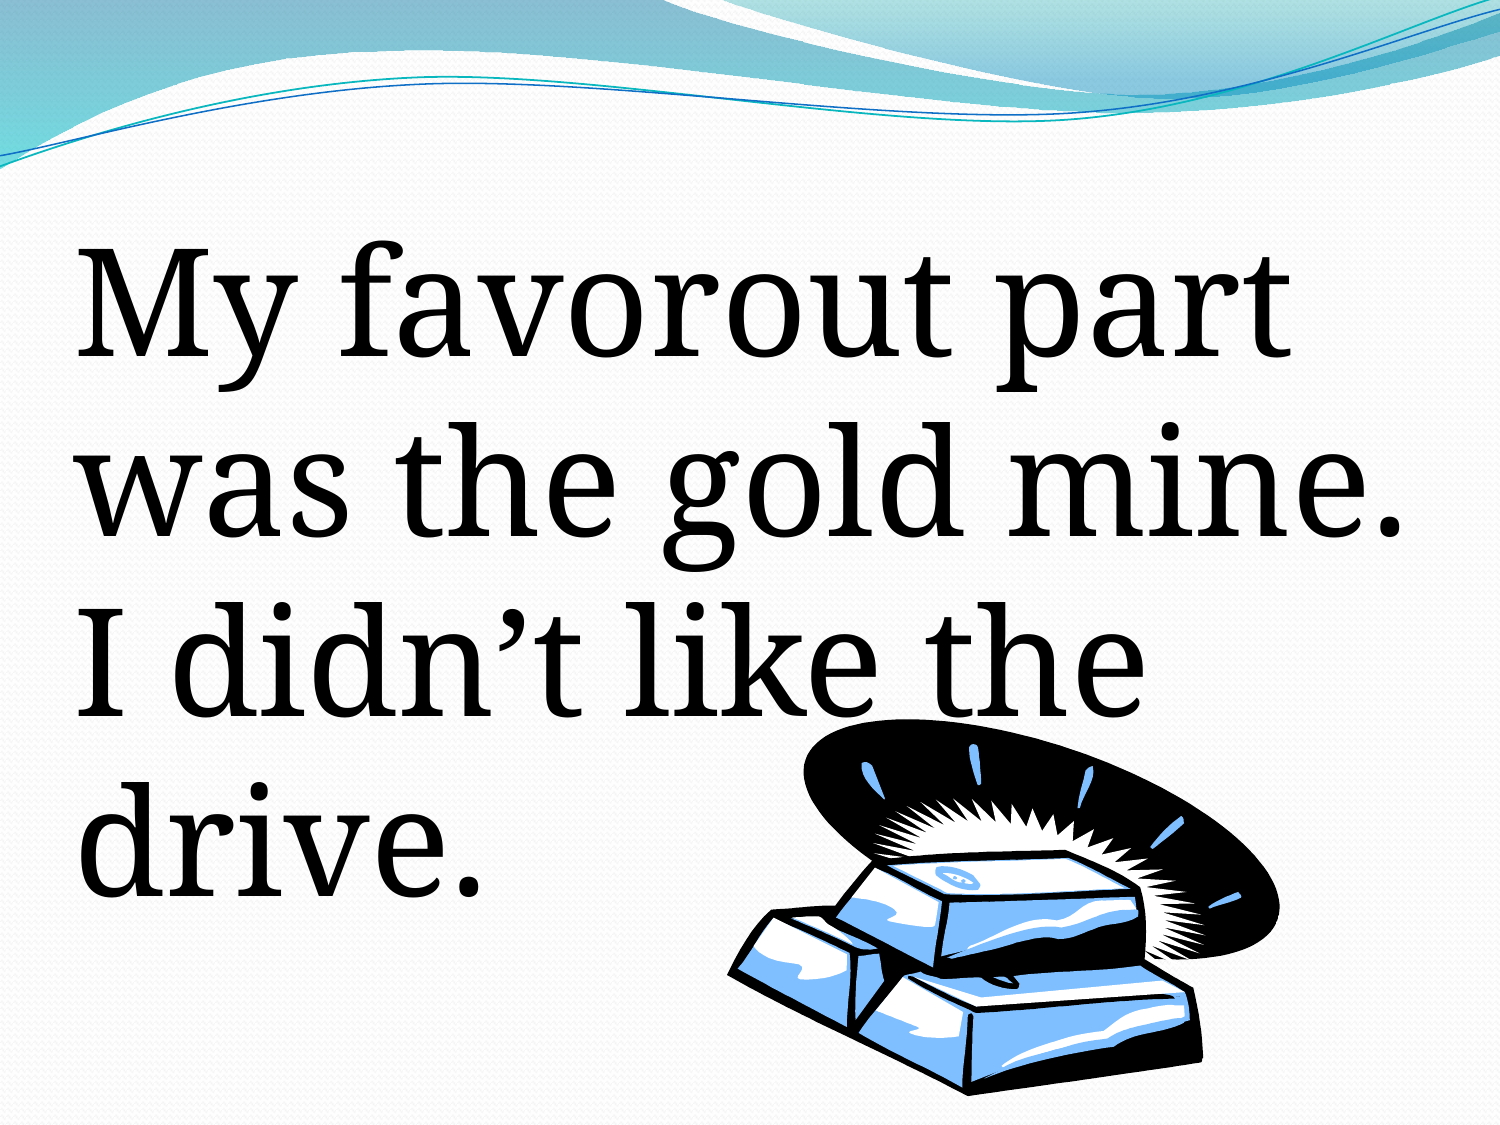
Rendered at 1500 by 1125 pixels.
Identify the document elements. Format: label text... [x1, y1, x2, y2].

text_box My favorout part was the gold mine. I didn’t like the drive. [58, 199, 1442, 1043]
picture [759, 738, 1264, 1101]
